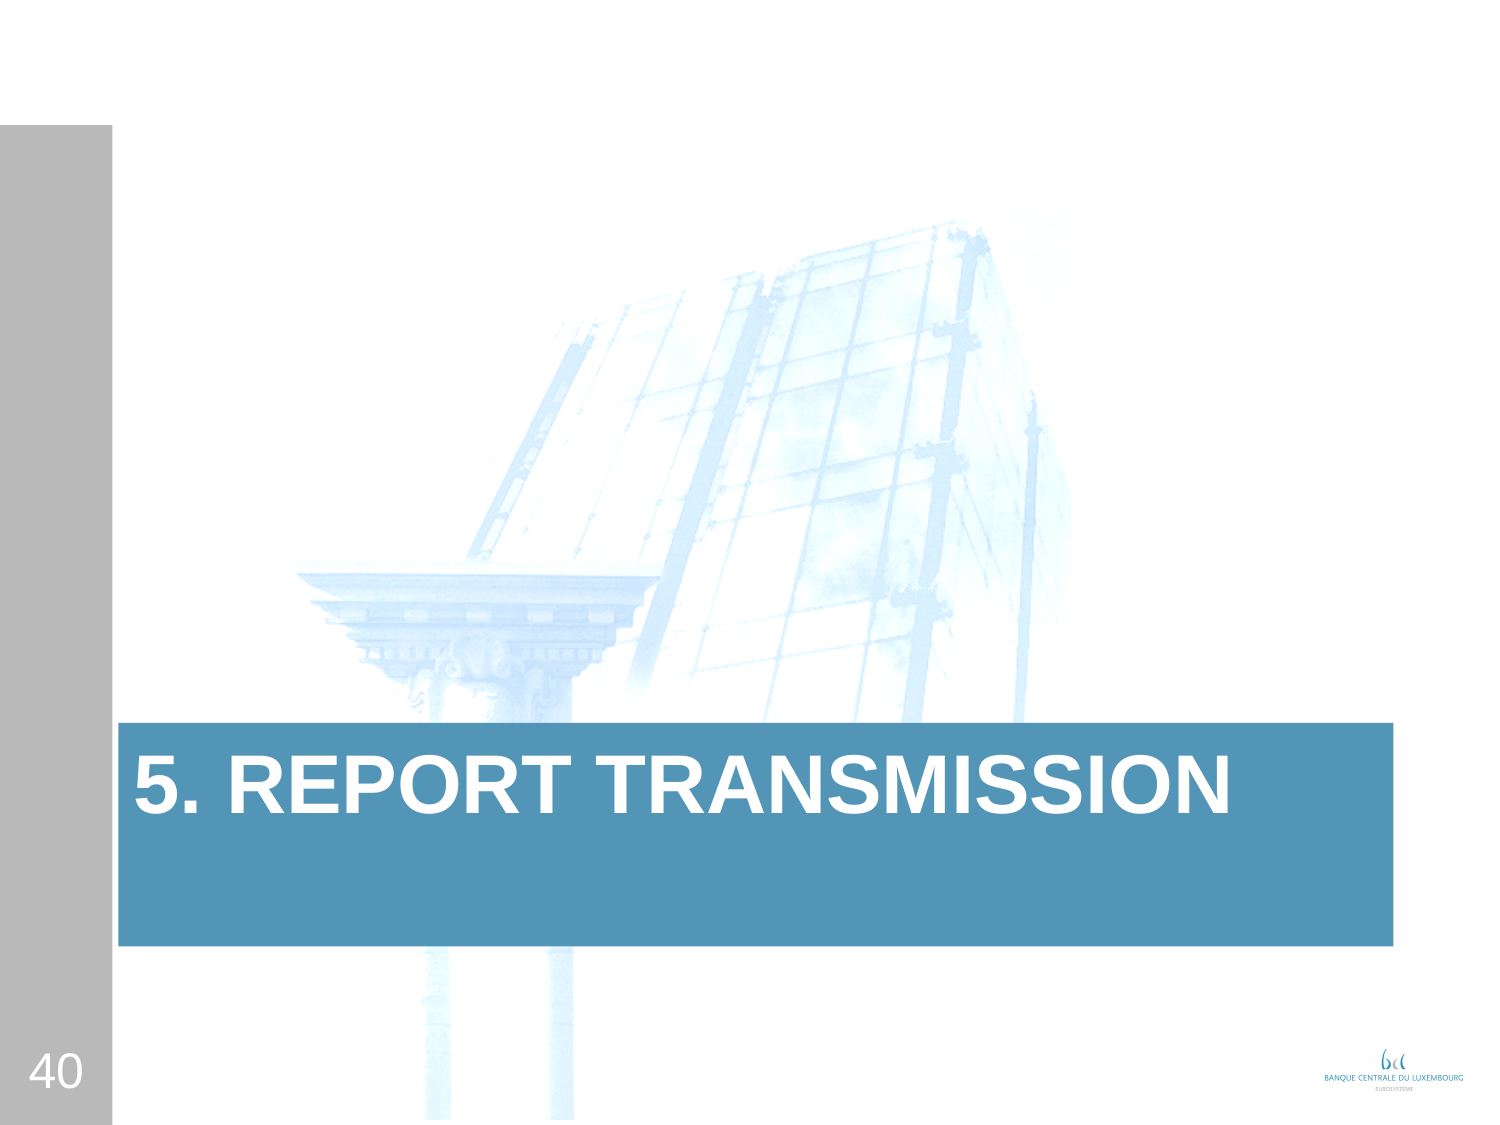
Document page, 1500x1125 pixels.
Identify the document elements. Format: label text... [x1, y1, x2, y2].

title 5. Report transmission [118, 722, 1394, 947]
picture [287, 212, 1500, 1120]
slide_number 40 [0, 1012, 113, 1125]
